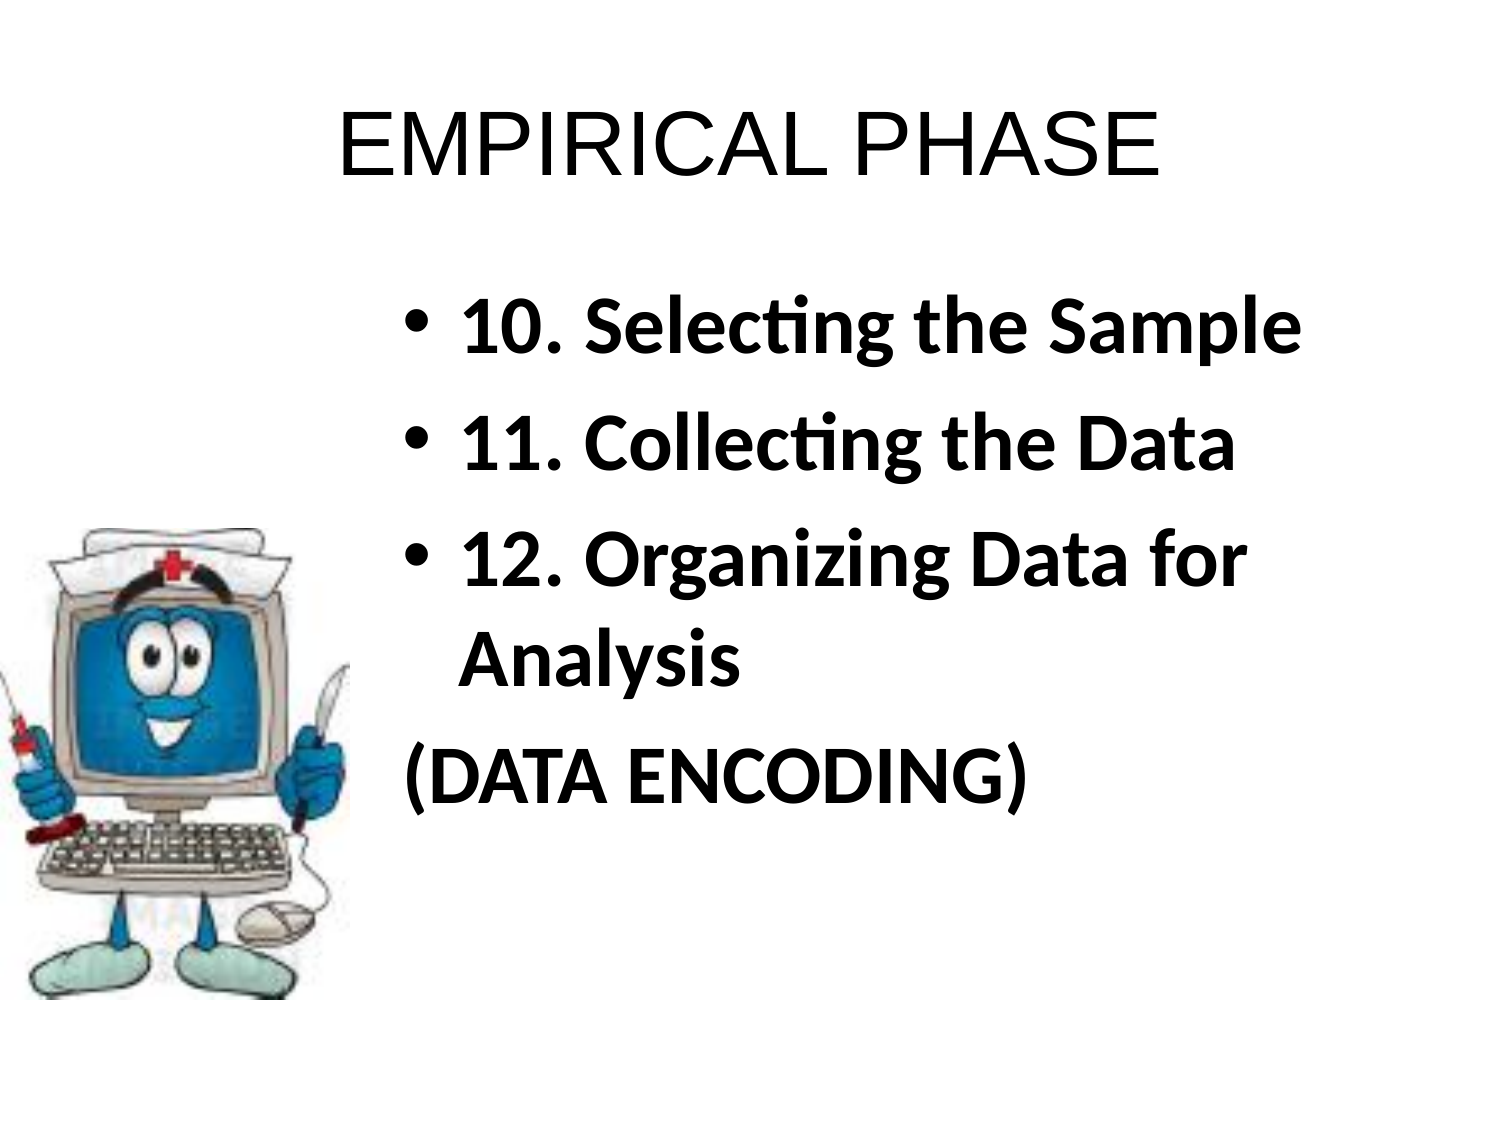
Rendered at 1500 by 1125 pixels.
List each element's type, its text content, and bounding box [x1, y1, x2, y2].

list 10. Selecting the Sample 11. Collecting the Data 12. Organizing Data for Analysis (DATA ENCODING) [387, 262, 1425, 1005]
title EMPIRICAL PHASE [75, 45, 1425, 233]
picture [0, 528, 351, 1001]
